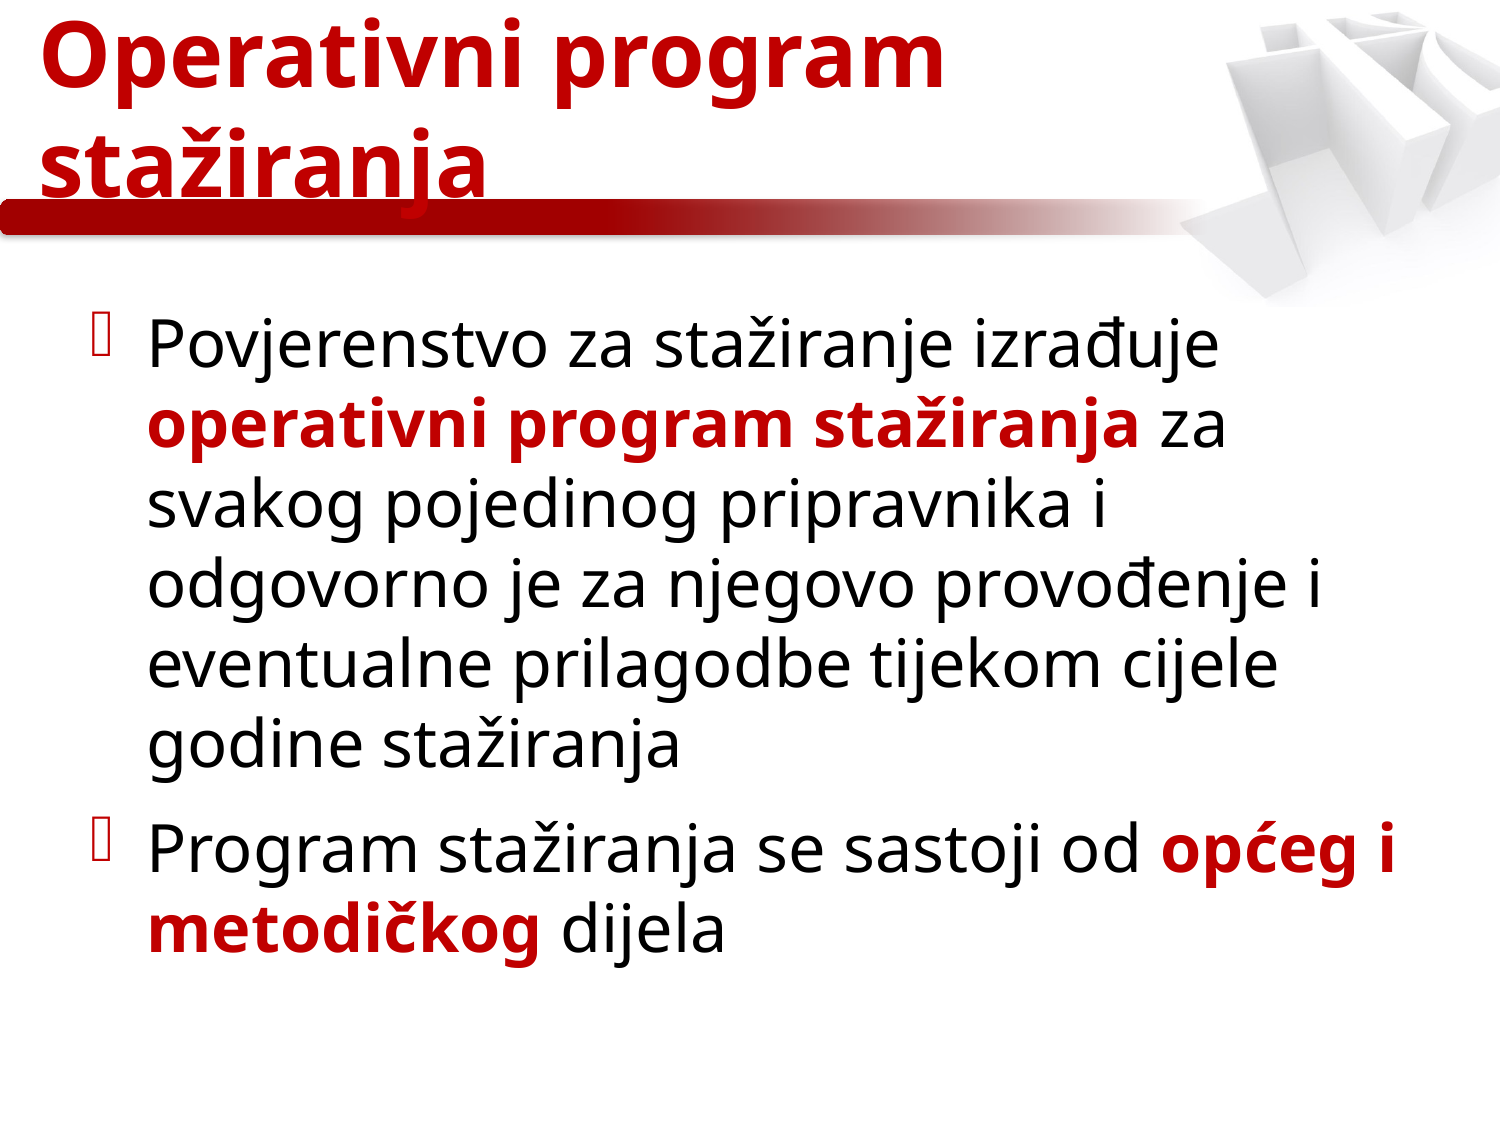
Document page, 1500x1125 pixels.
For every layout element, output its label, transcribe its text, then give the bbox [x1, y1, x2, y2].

list Povjerenstvo za stažiranje izrađuje operativni program stažiranja za svakog pojedinog pripravnika i odgovorno je za njegovo provođenje i eventualne prilagodbe tijekom cijele godine stažiranja Program stažiranja se sastoji od općeg i metodičkog dijela [75, 292, 1425, 1059]
title Operativni program stažiranja [23, 11, 1219, 200]
picture [1171, 0, 1500, 307]
